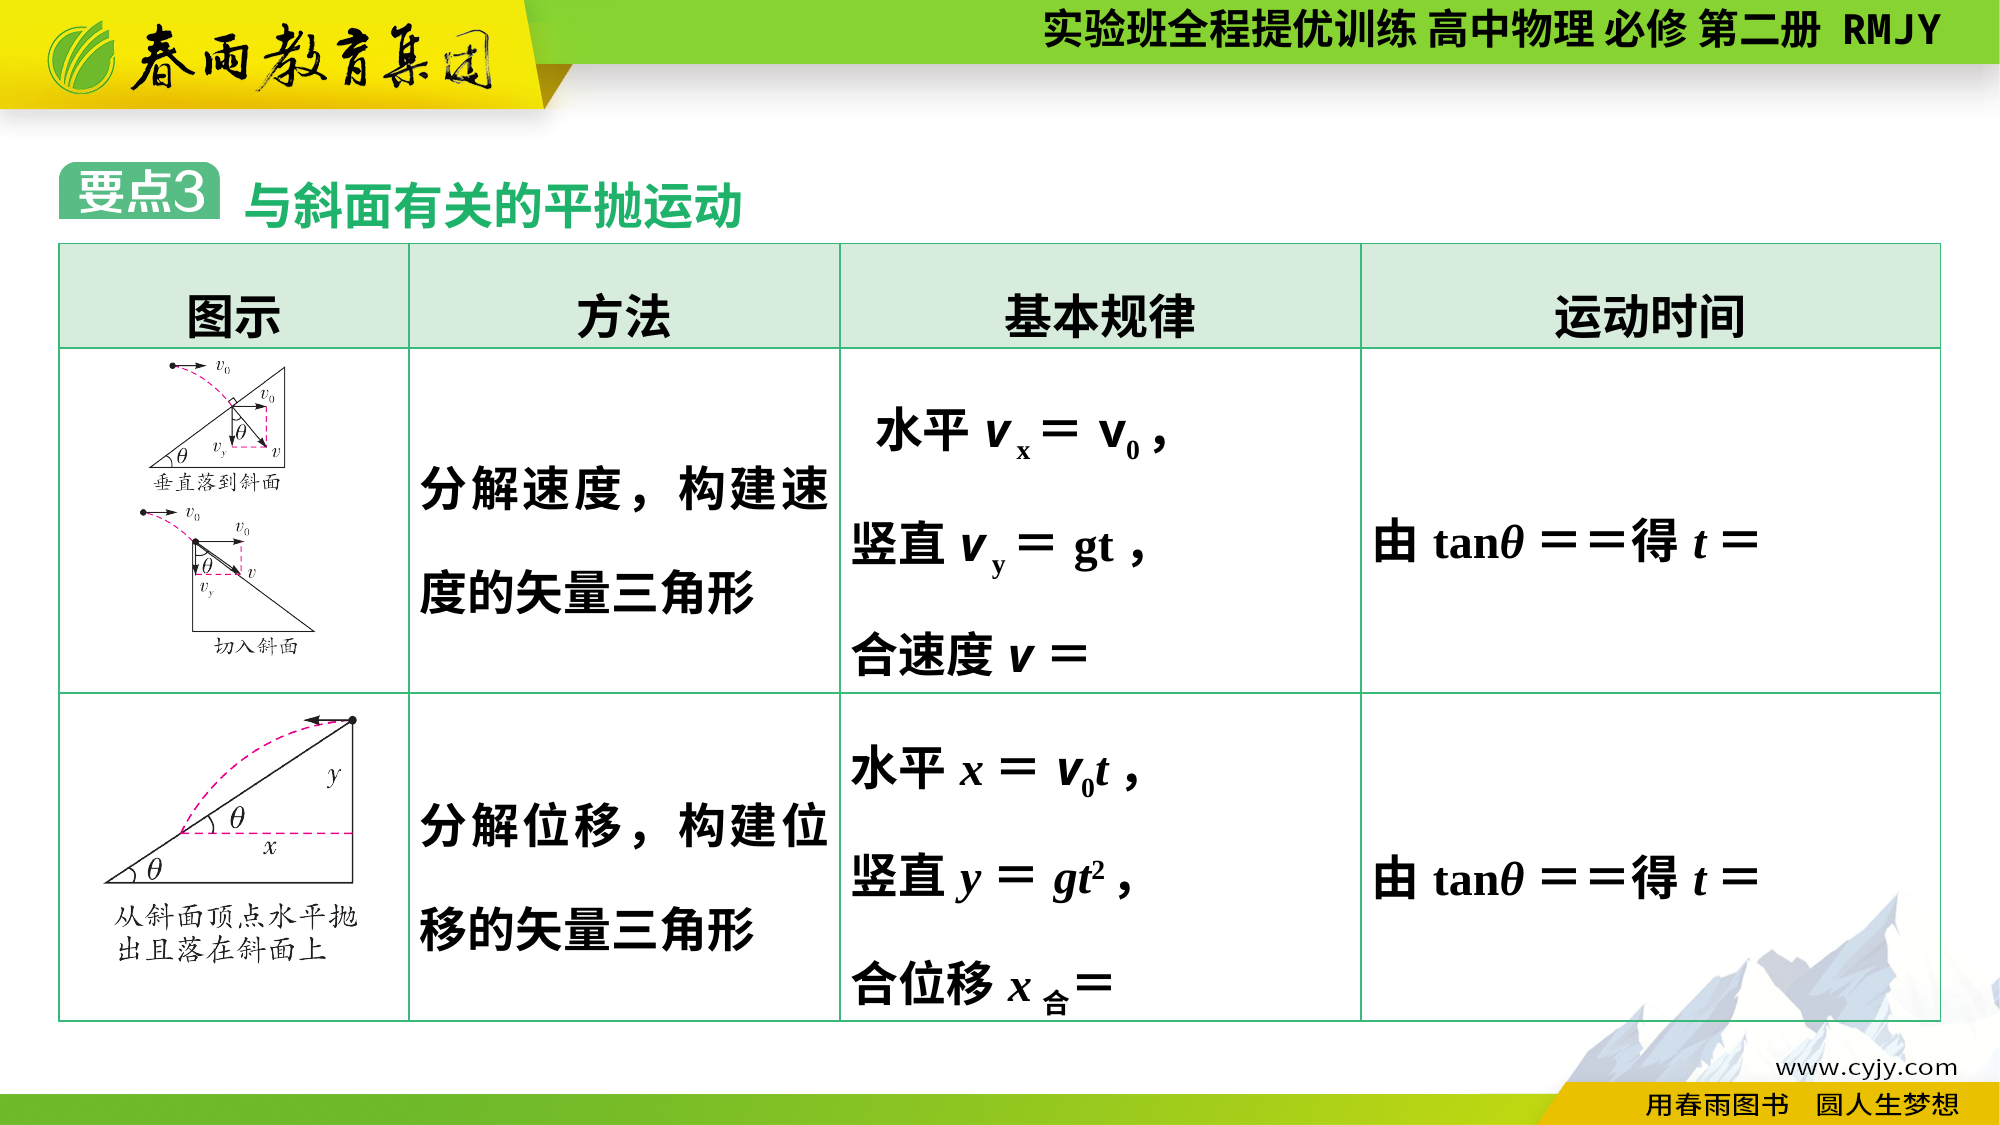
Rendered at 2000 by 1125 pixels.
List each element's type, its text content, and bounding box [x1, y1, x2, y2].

list 与斜面有关的平抛运动 [59, 137, 1944, 244]
picture [0, 0, 2000, 1125]
